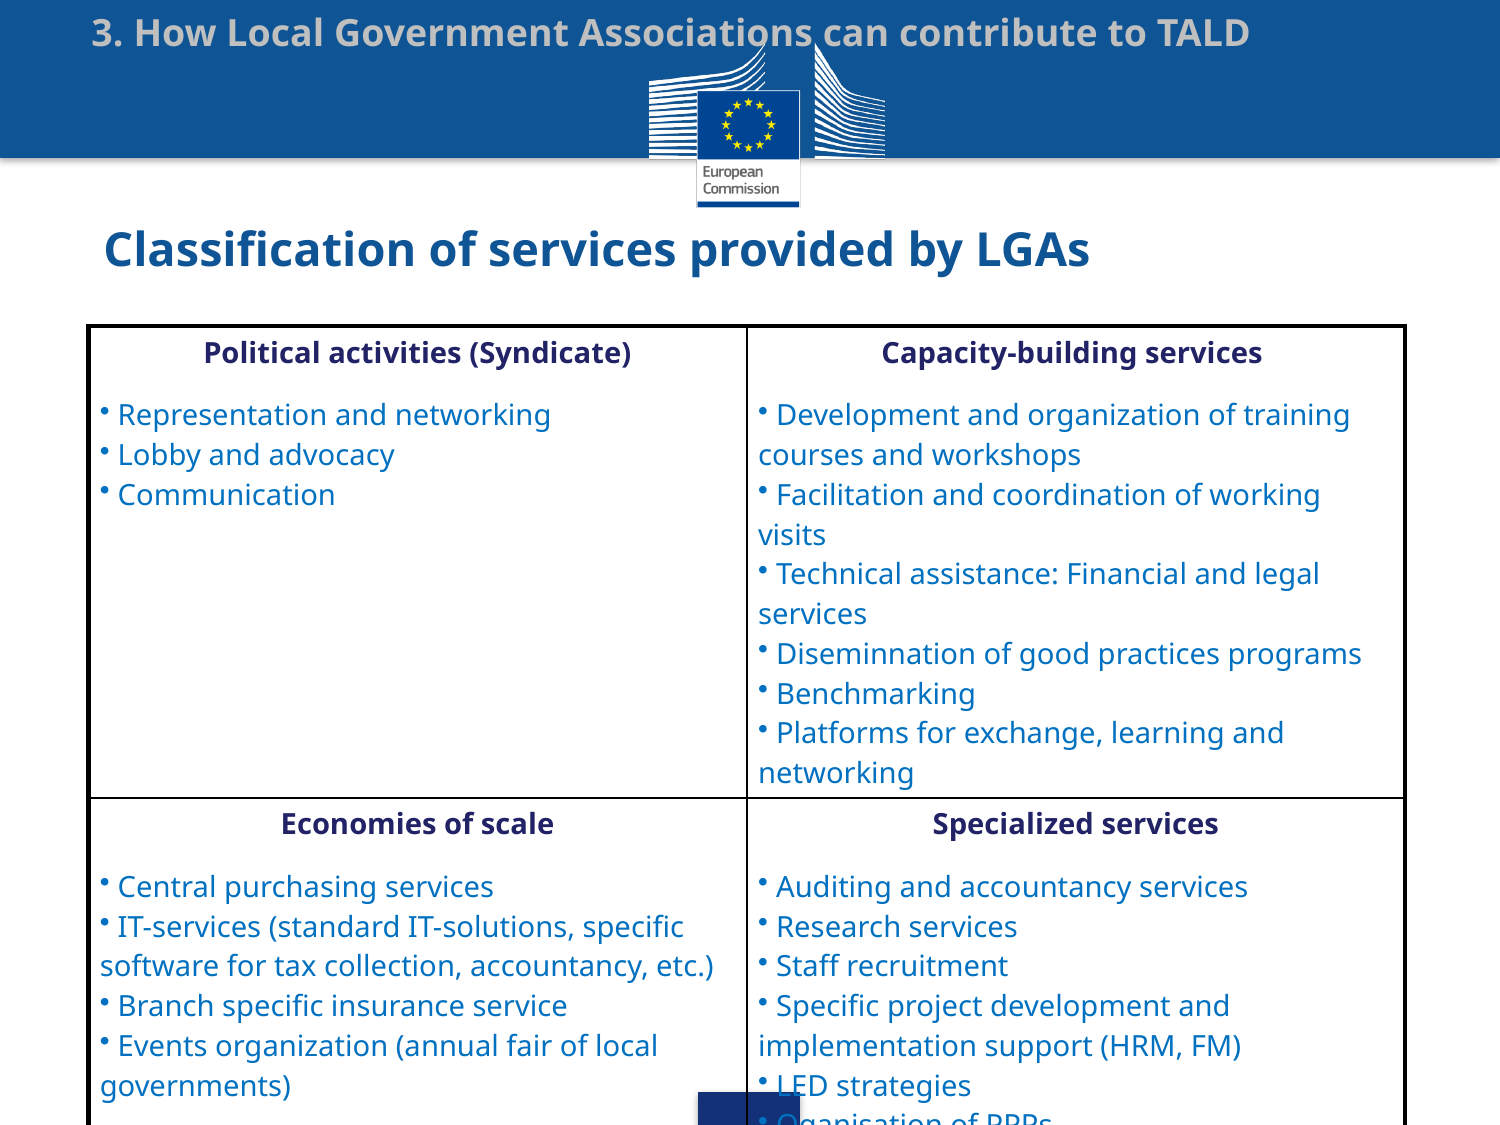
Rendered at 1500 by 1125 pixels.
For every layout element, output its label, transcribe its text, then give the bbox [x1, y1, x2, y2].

title Classification of services provided by LGAs [29, 192, 1316, 291]
table_header Political activities (Syndicate) Representation and networking Lobby and advocacy Communication [91, 328, 746, 797]
table_cell Economies of scale Central purchasing services IT-services (standard IT-solutions, specific software for tax collection, accountancy, etc.) Branch specific insurance service Events organization (annual fair of local governments) [91, 799, 746, 1125]
text_box 3. How Local Government Associations can contribute to TALD [17, 1, 1425, 107]
table_cell Specialized services Auditing and accountancy services Research services Staff recruitment Specific project development and implementation support (HRM, FM) LED strategies Oganisation of PPPs [748, 799, 1403, 1125]
table_header Capacity-building services Development and organization of training courses and workshops Facilitation and coordination of working visits Technical assistance: Financial and legal services Diseminnation of good practices programs Benchmarking Platforms for exchange, learning and networking [748, 328, 1403, 797]
picture [649, 107, 885, 192]
